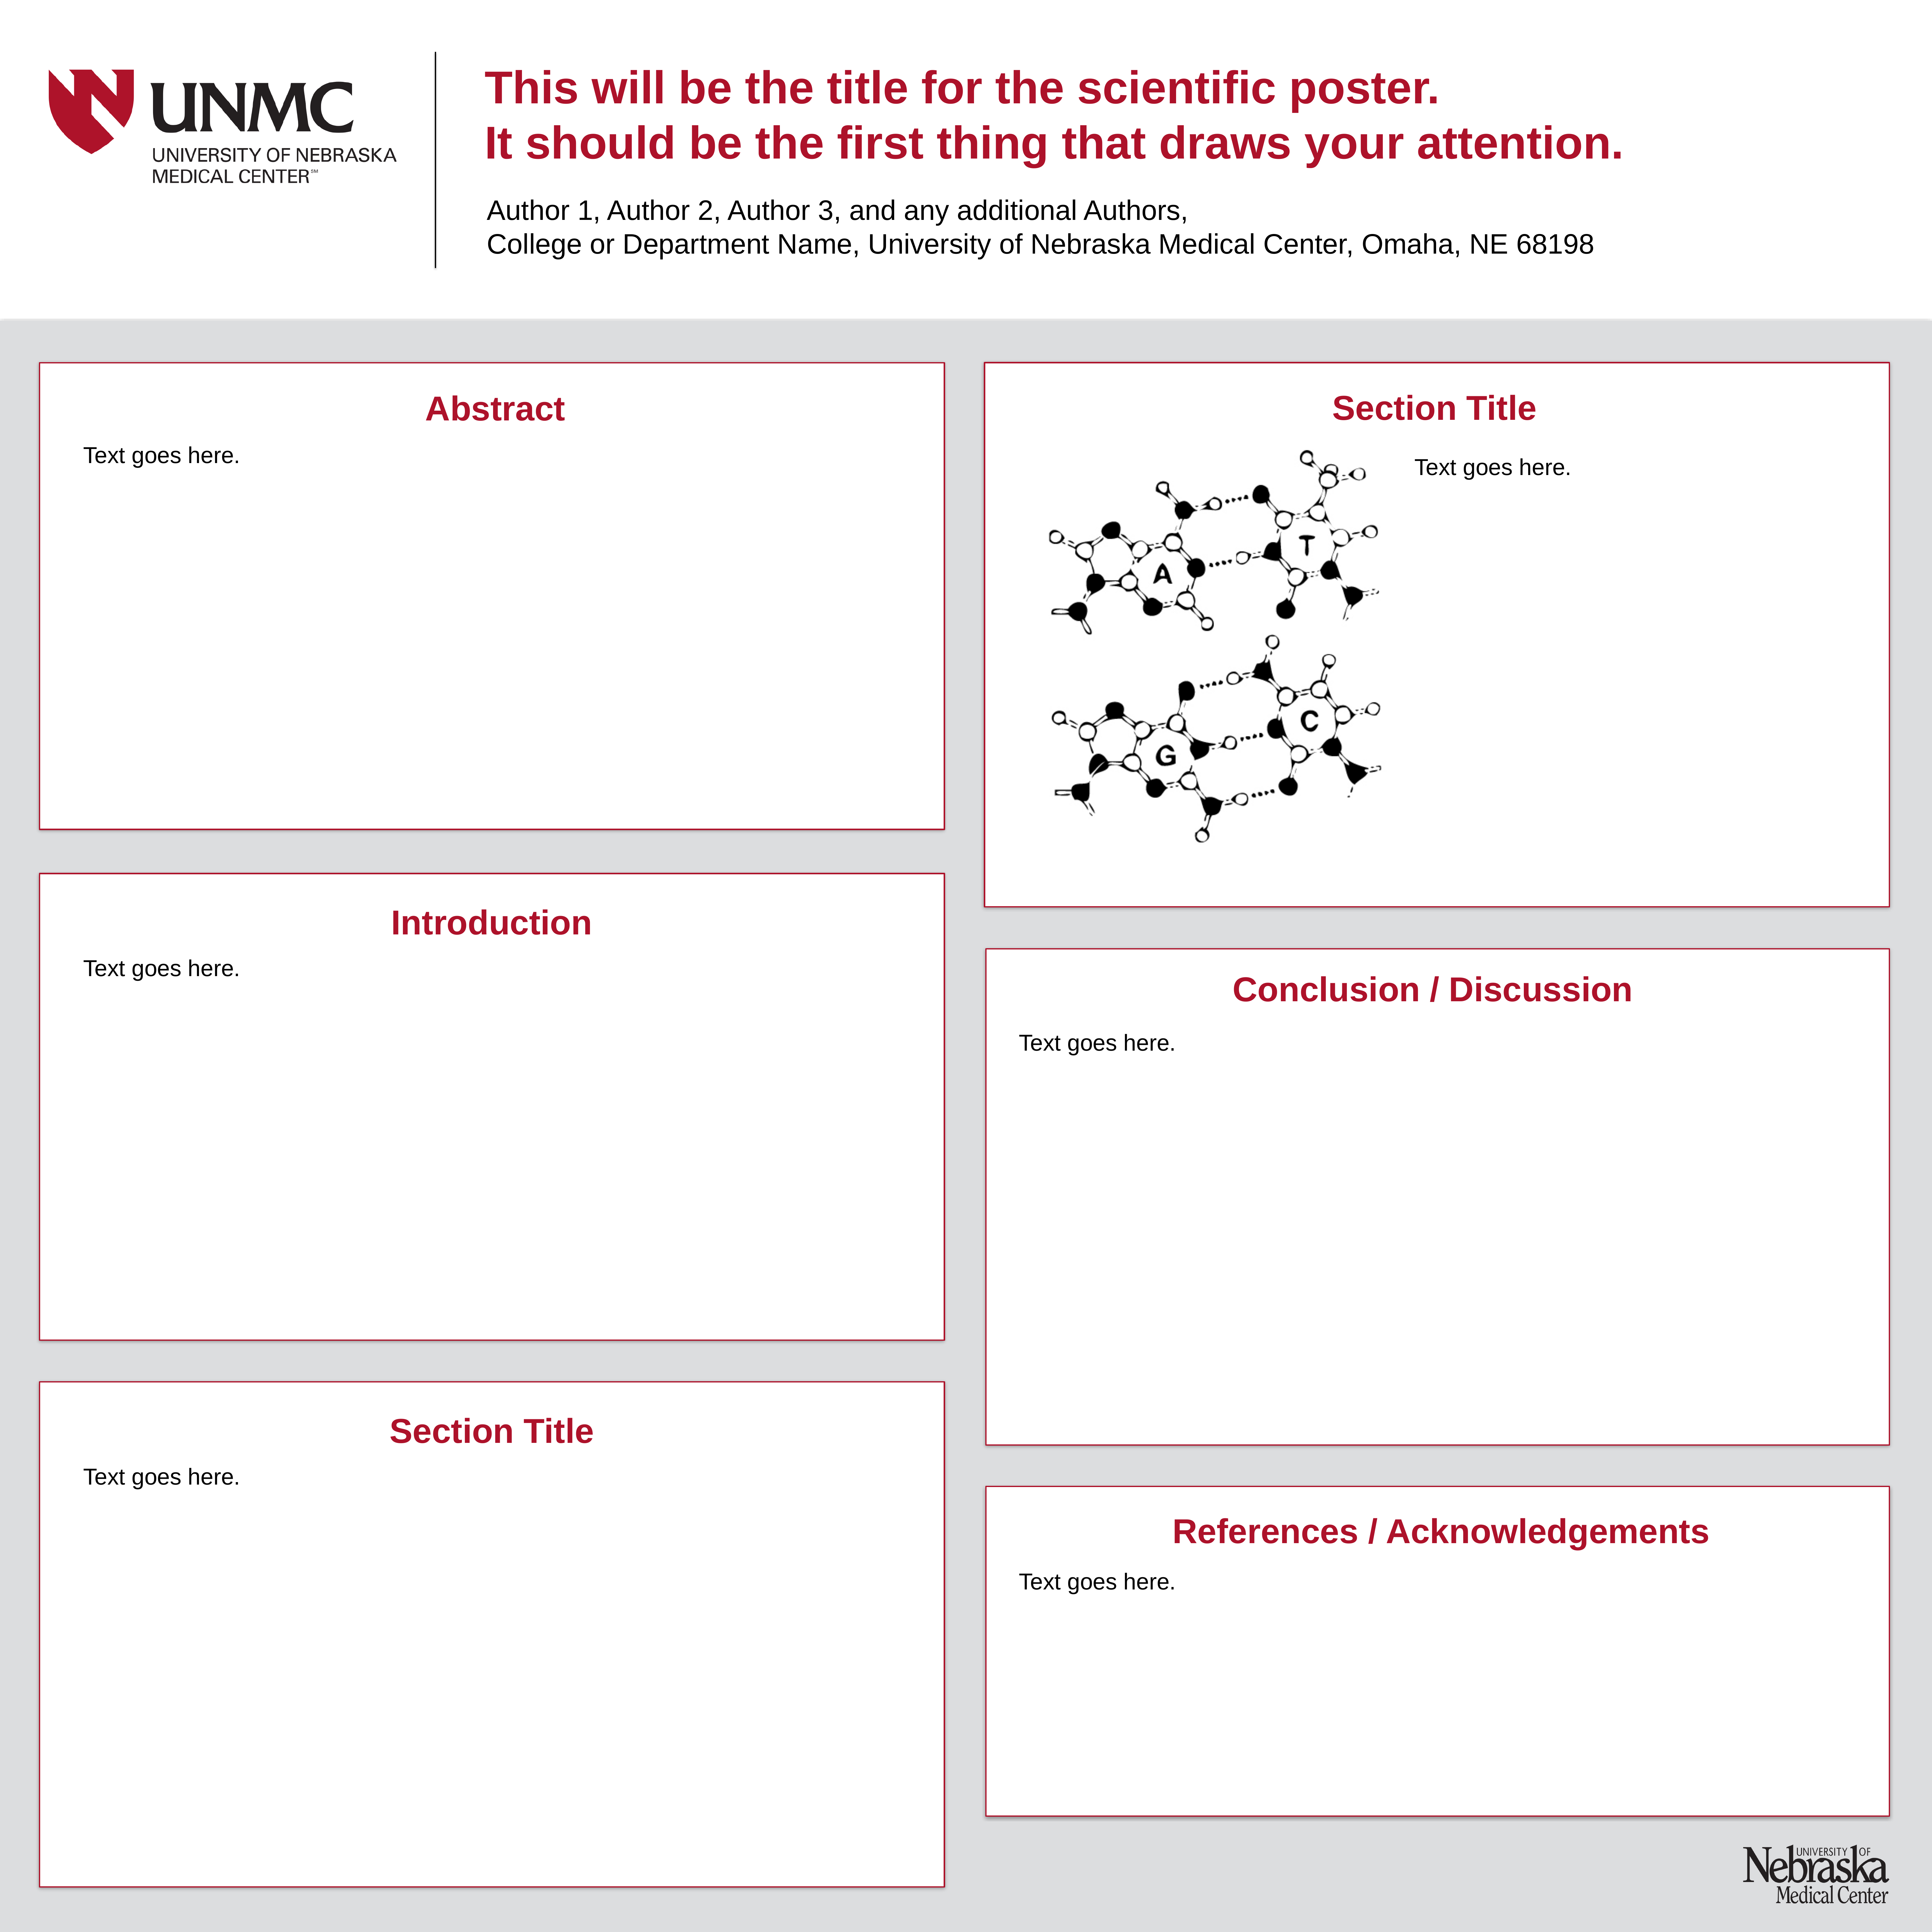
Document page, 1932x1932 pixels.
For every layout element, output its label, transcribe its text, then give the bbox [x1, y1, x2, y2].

text_box [984, 362, 1890, 907]
text_box Text goes here. [79, 1459, 913, 1492]
text_box [0, 320, 1932, 1932]
text_box Text goes here. [79, 951, 913, 983]
text_box Text goes here. [79, 438, 913, 470]
picture [1042, 441, 1393, 859]
text_box Text goes here. [1014, 1564, 1852, 1597]
text_box [986, 949, 1890, 1445]
text_box [39, 362, 945, 830]
picture [49, 70, 397, 183]
text_box References / Acknowledgements [1012, 1507, 1871, 1553]
text_box Introduction [79, 898, 905, 944]
text_box Text goes here. [1410, 450, 1852, 482]
text_box Author 1, Author 2, Author 3, and any additional Authors, College or Department Name, University of Nebraska Medical Center, Omaha, NE 68198 [482, 190, 1871, 262]
text_box [39, 873, 945, 1340]
title This will be the title for the scientific poster. It should be the first thing that draws your attention. [480, 39, 1883, 187]
text_box Text goes here. [1014, 1025, 1852, 1082]
text_box [39, 1382, 945, 1887]
text_box [986, 1486, 1890, 1816]
picture [1743, 1844, 1890, 1904]
text_box Abstract [85, 384, 905, 430]
text_box Section Title [1011, 383, 1858, 429]
text_box Section Title [79, 1406, 905, 1452]
text_box Conclusion / Discussion [1014, 965, 1852, 1011]
